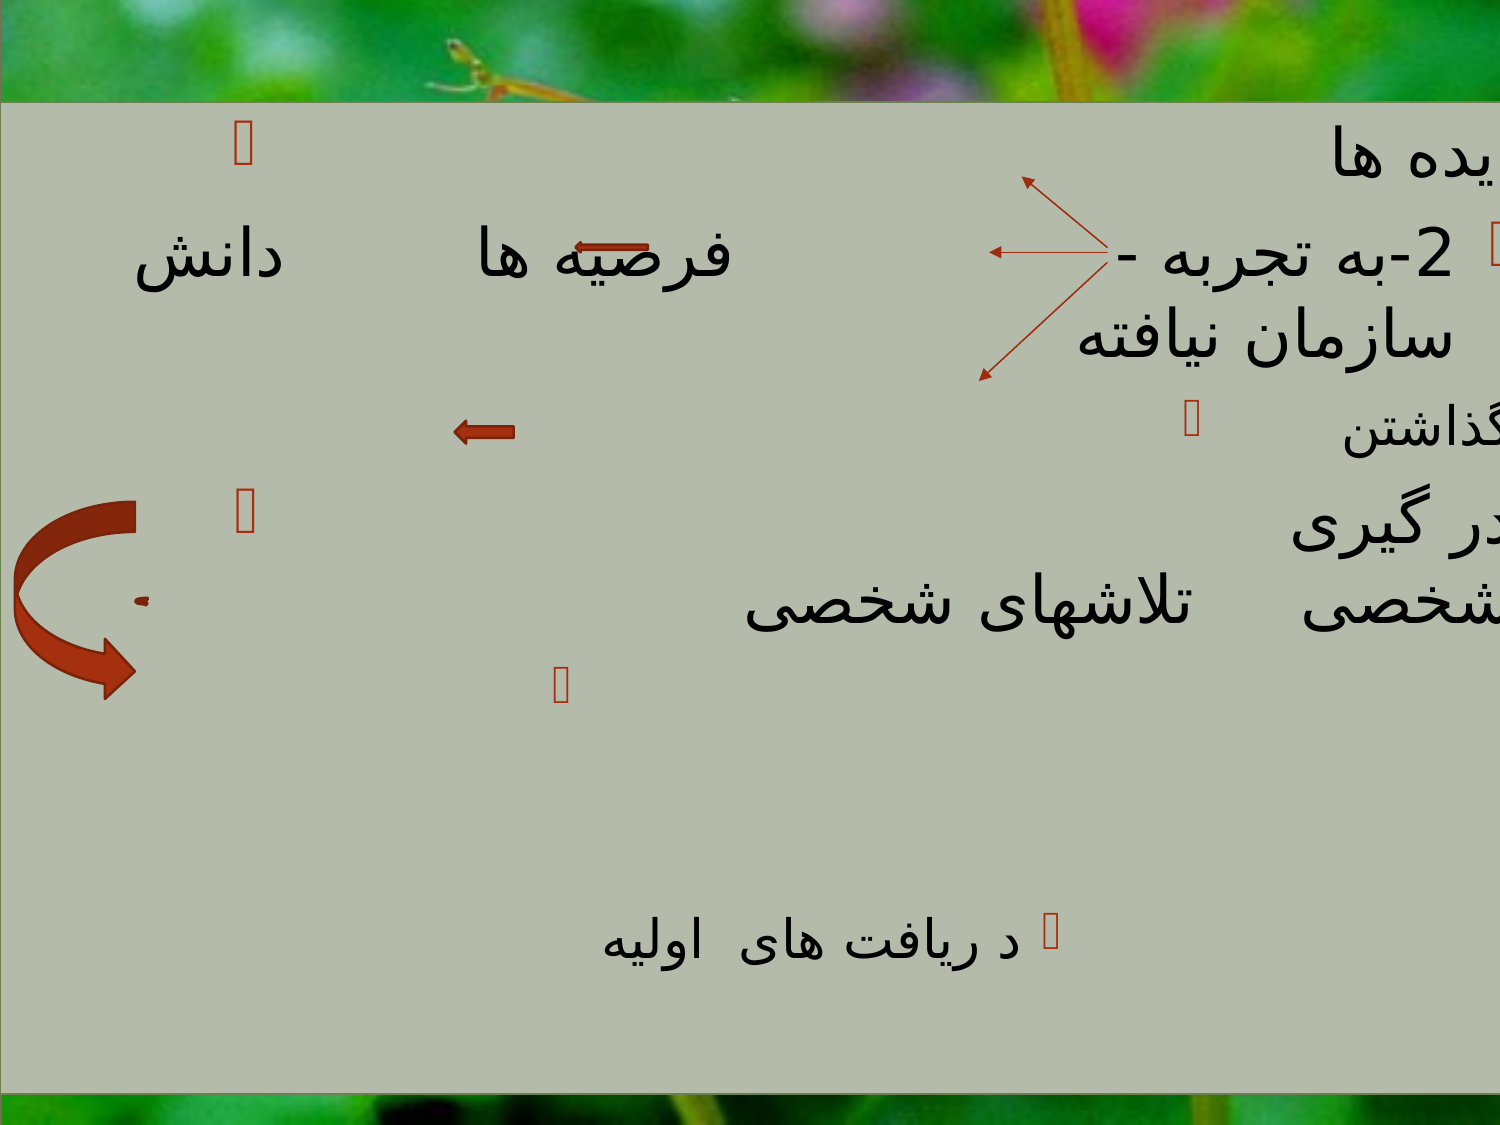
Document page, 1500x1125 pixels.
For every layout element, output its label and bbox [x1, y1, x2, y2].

text_box [1021, 176, 1108, 248]
picture [1, 0, 1500, 1125]
text_box [978, 262, 1108, 382]
